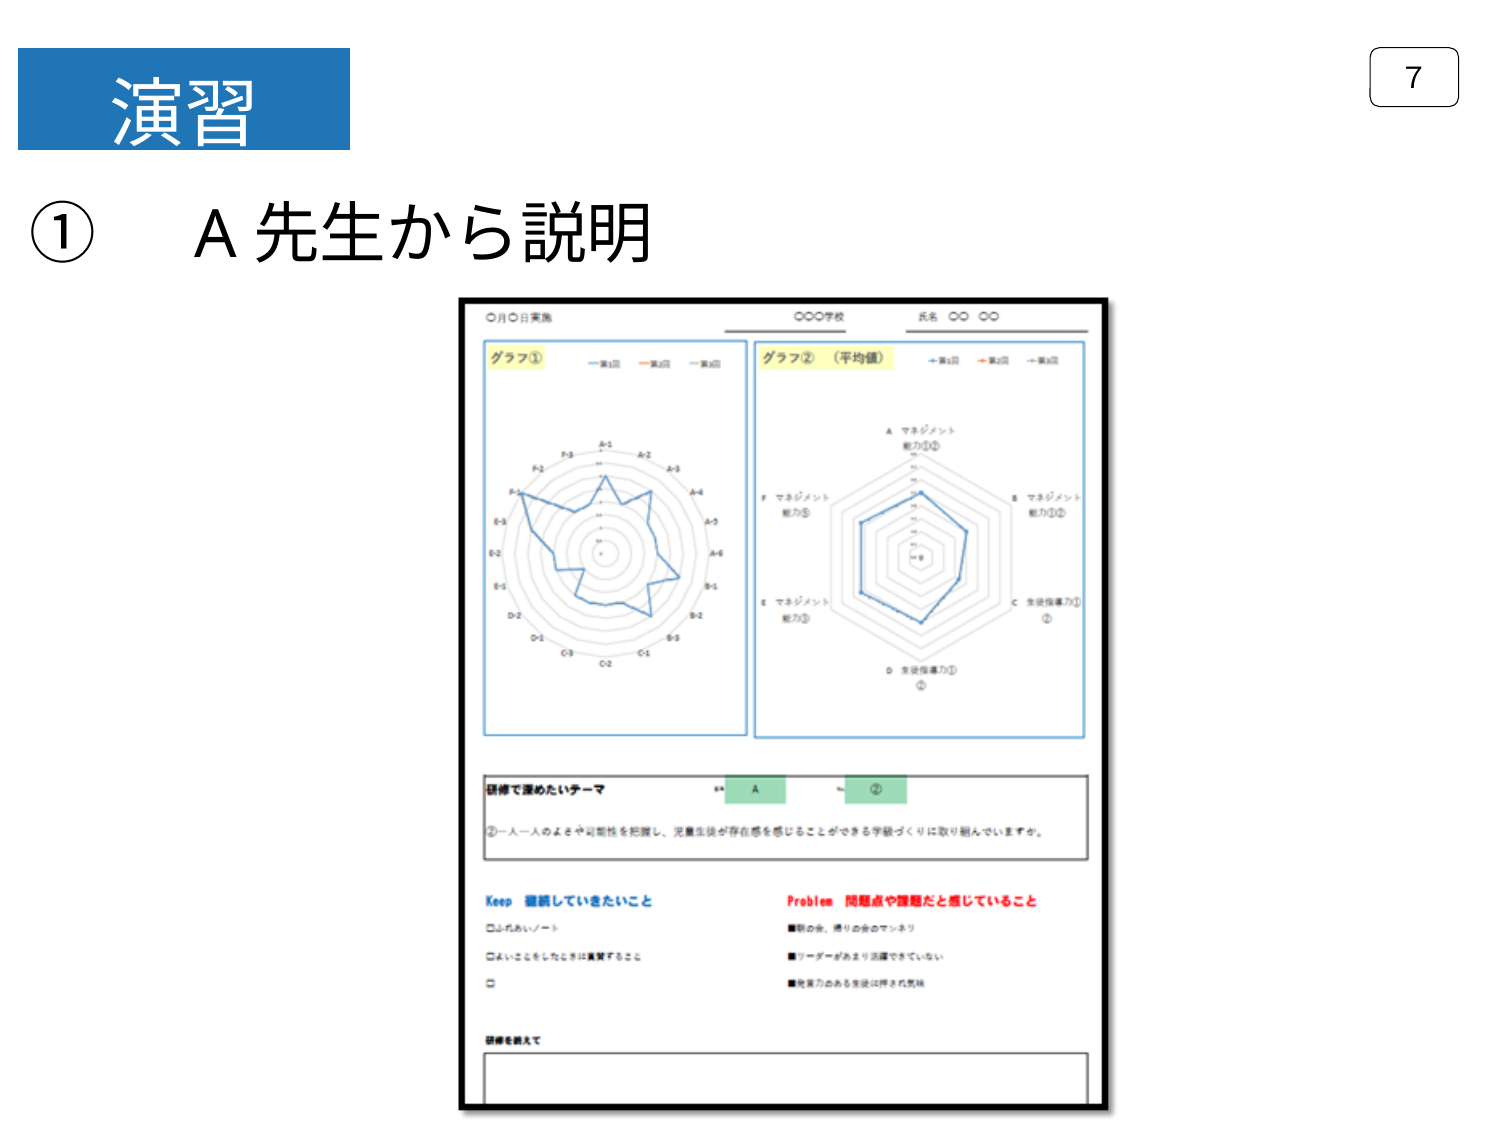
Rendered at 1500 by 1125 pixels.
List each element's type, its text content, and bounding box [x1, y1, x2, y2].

text_box ① A先生から説明 [14, 183, 1459, 278]
text_box ７ [1368, 46, 1460, 108]
picture [454, 293, 1123, 1125]
text_box 演習 [18, 48, 350, 150]
